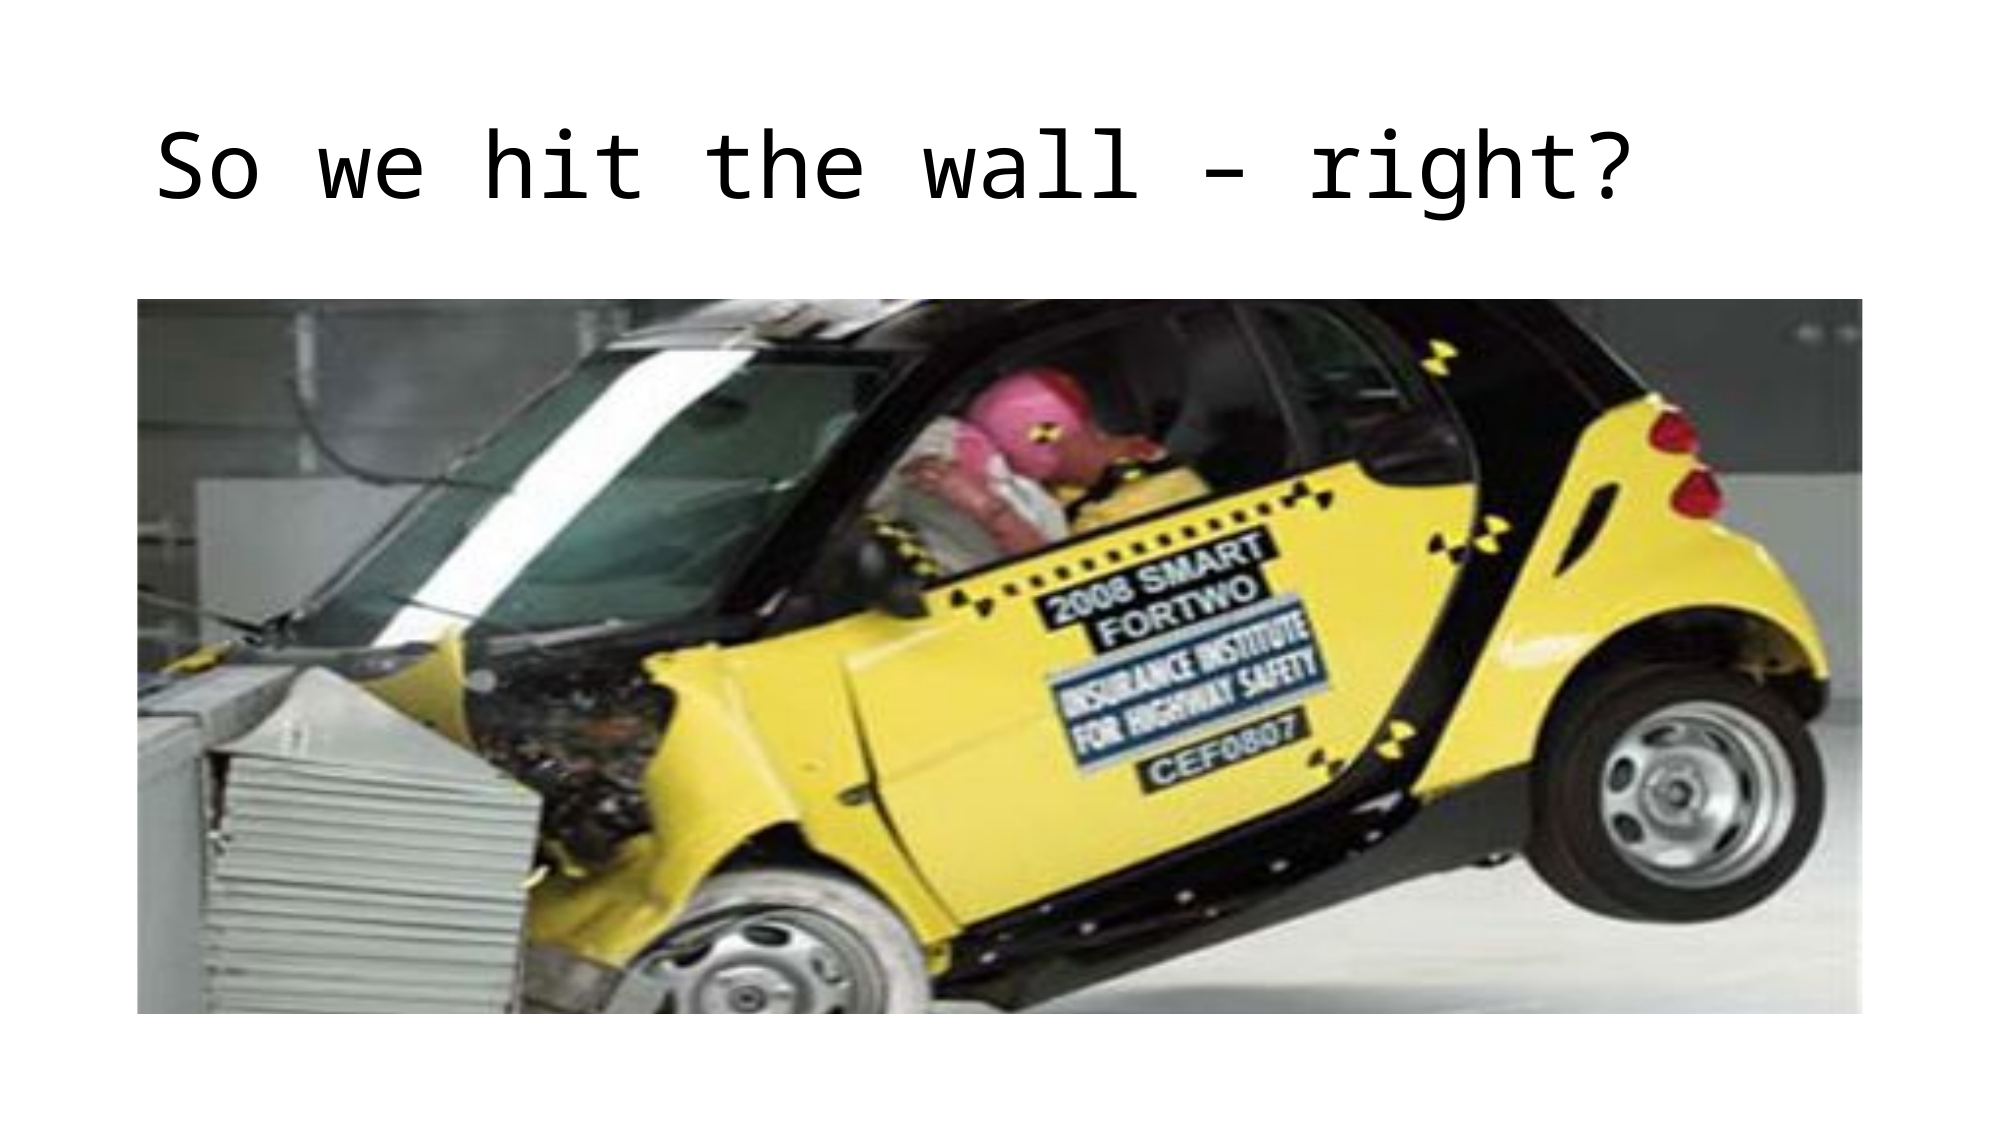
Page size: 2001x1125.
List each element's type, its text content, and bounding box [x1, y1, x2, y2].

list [137, 299, 1863, 1014]
title So we hit the wall – right? [137, 59, 1863, 278]
